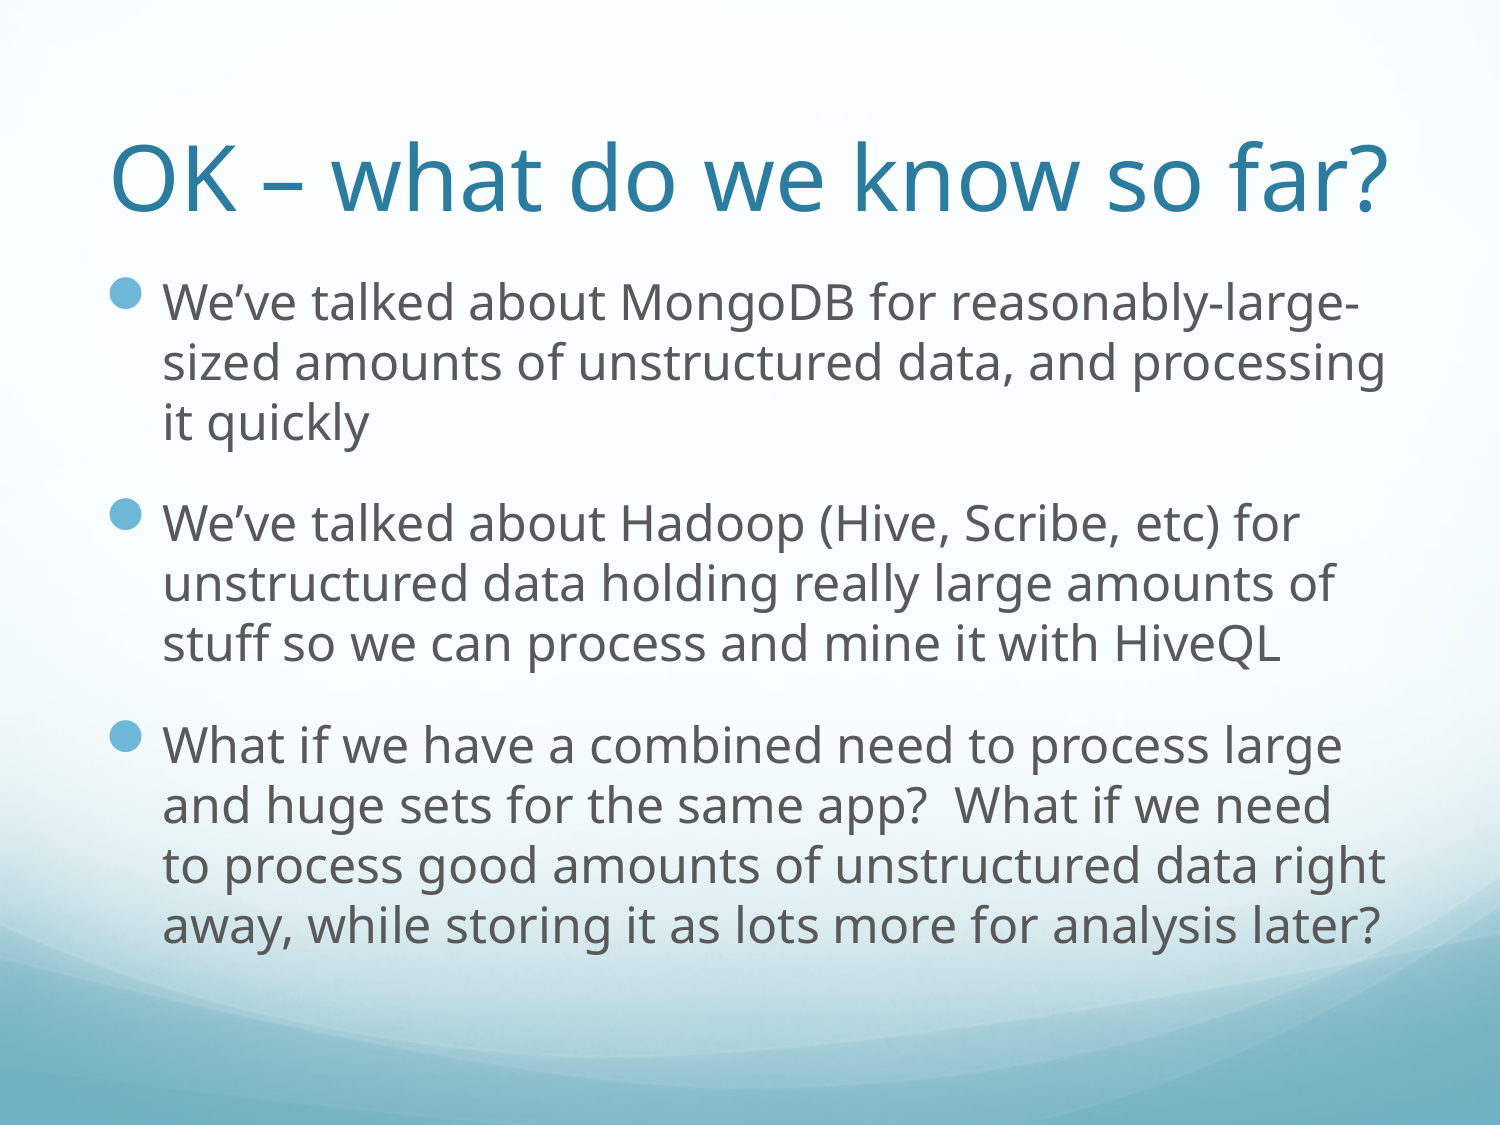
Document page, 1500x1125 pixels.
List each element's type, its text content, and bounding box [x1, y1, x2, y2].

title OK – what do we know so far? [90, 17, 1410, 237]
list We’ve talked about MongoDB for reasonably-large-sized amounts of unstructured data, and processing it quickly We’ve talked about Hadoop (Hive, Scribe, etc) for unstructured data holding really large amounts of stuff so we can process and mine it with HiveQL What if we have a combined need to process large and huge sets for the same app? What if we need to process good amounts of unstructured data right away, while storing it as lots more for analysis later? [90, 262, 1410, 975]
